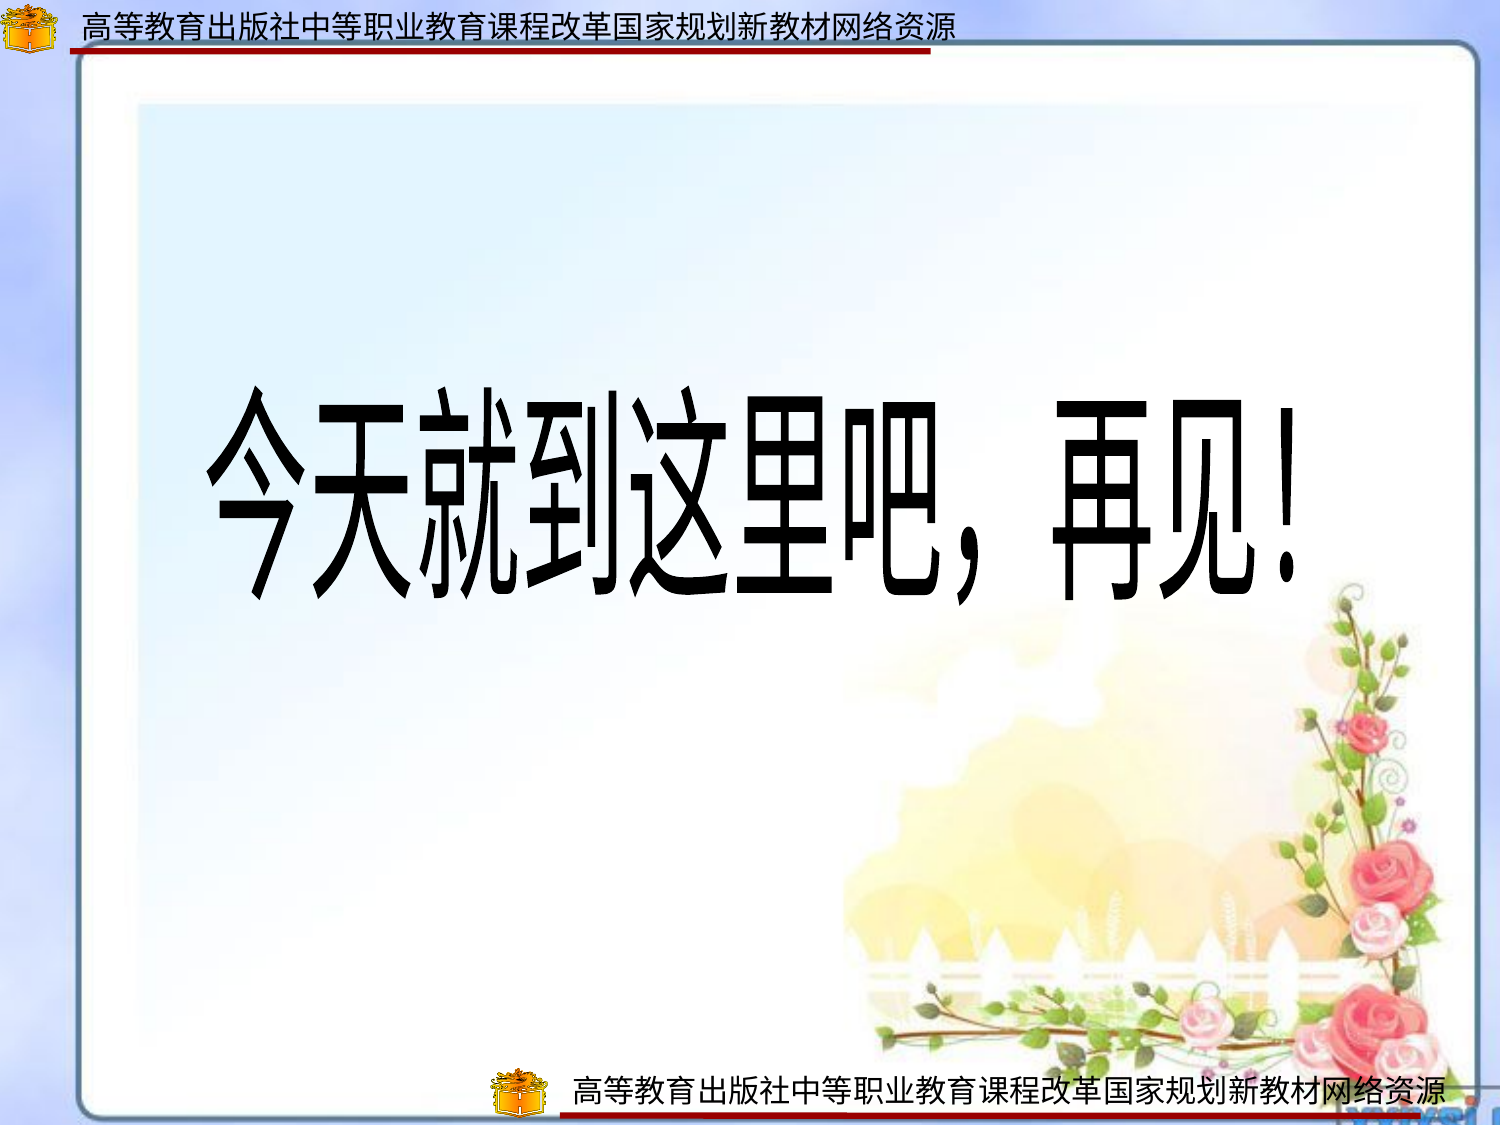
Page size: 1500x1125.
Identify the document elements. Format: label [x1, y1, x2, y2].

picture [0, 0, 1500, 1125]
text_box [0, 0, 1010, 54]
text_box [489, 1064, 1500, 1118]
